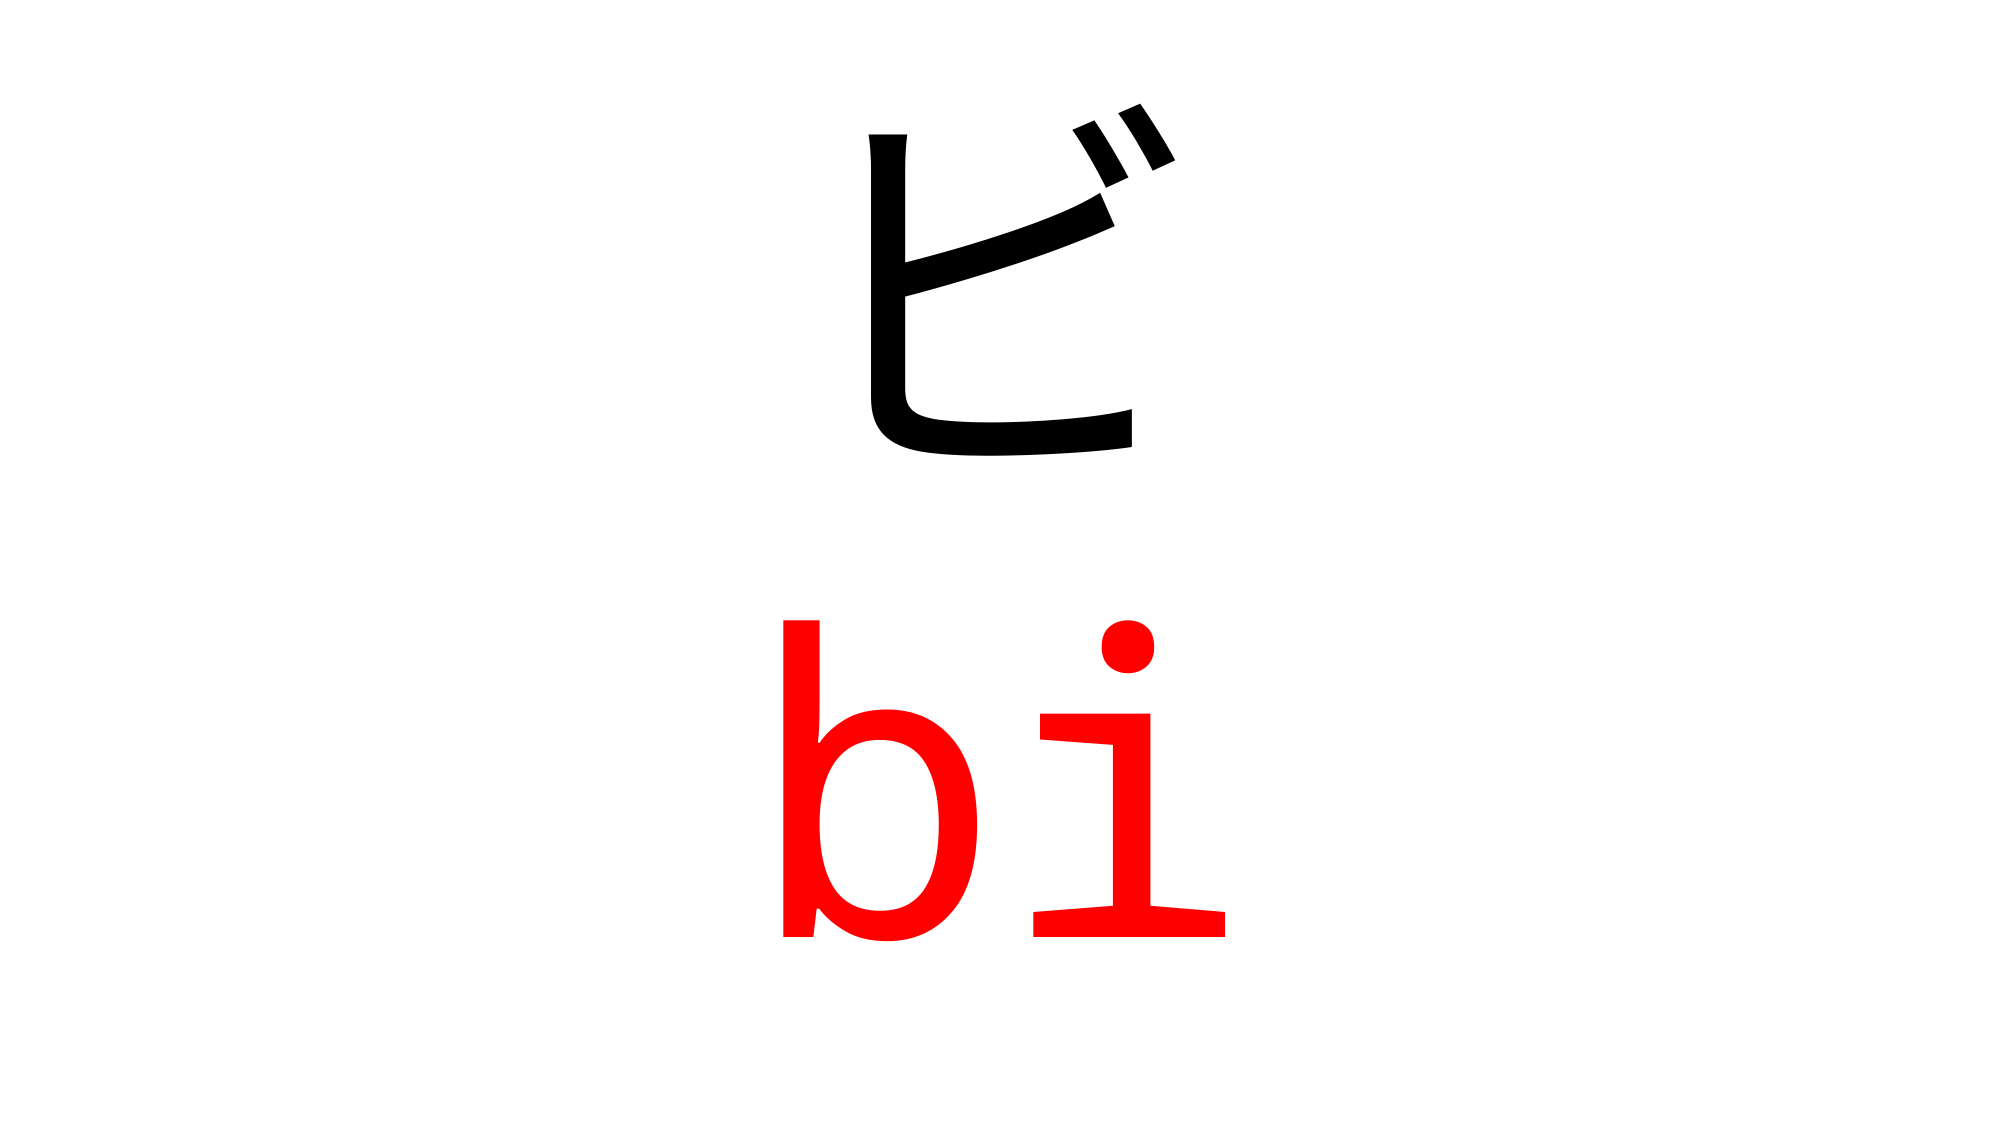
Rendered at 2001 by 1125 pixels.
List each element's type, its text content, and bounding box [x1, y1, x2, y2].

title ビ [249, 71, 1750, 545]
text_box bi [249, 562, 1750, 1036]
